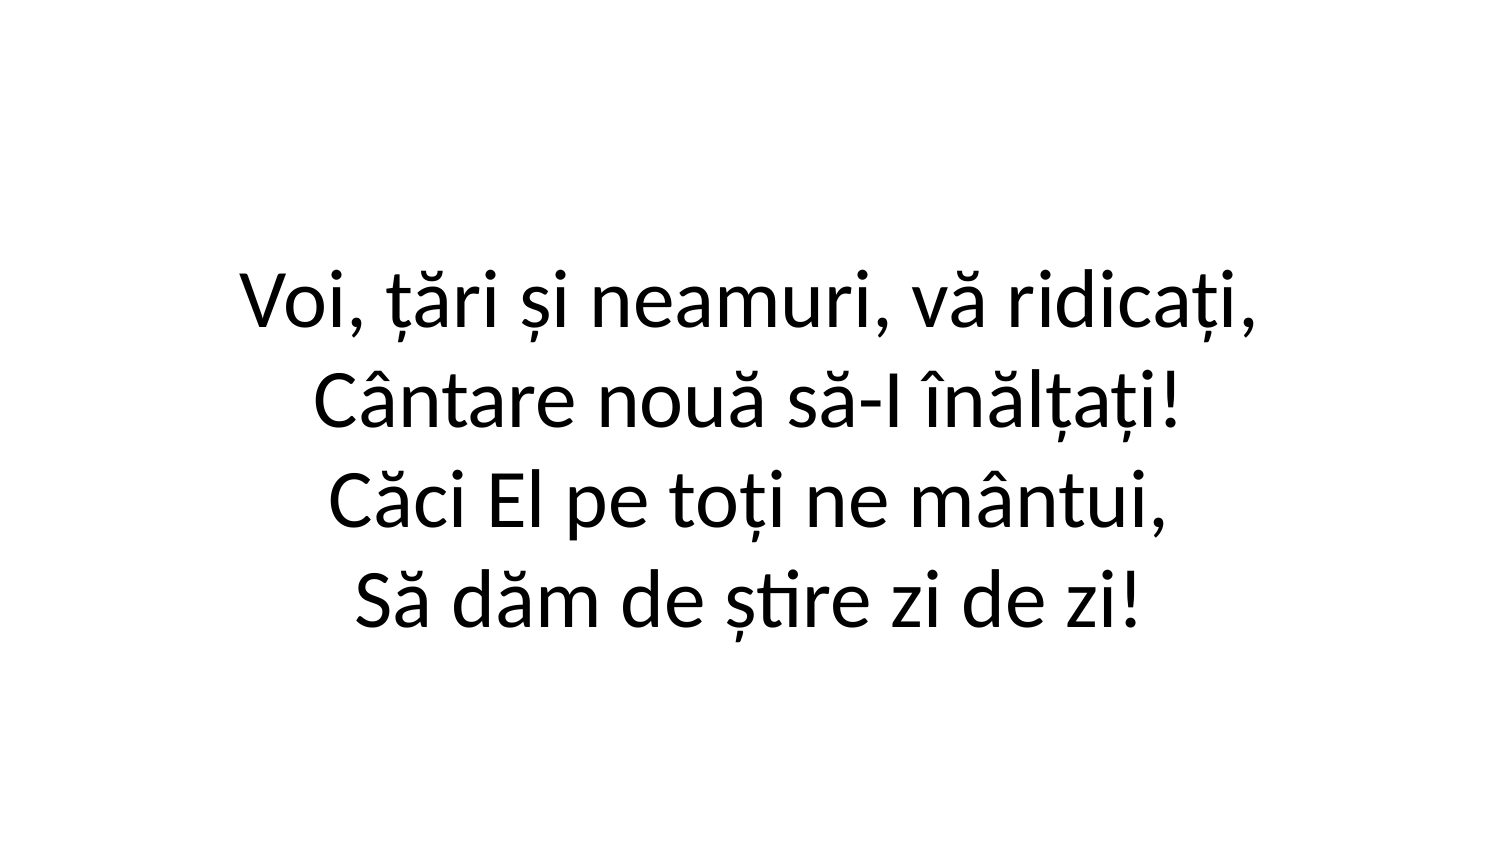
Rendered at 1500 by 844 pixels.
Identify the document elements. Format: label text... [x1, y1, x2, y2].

text_box Voi, țări și neamuri, vă ridicați, Cântare nouă să-I înălțați! Căci El pe toți ne mântui, Să dăm de știre zi de zi! [224, 192, 1275, 652]
